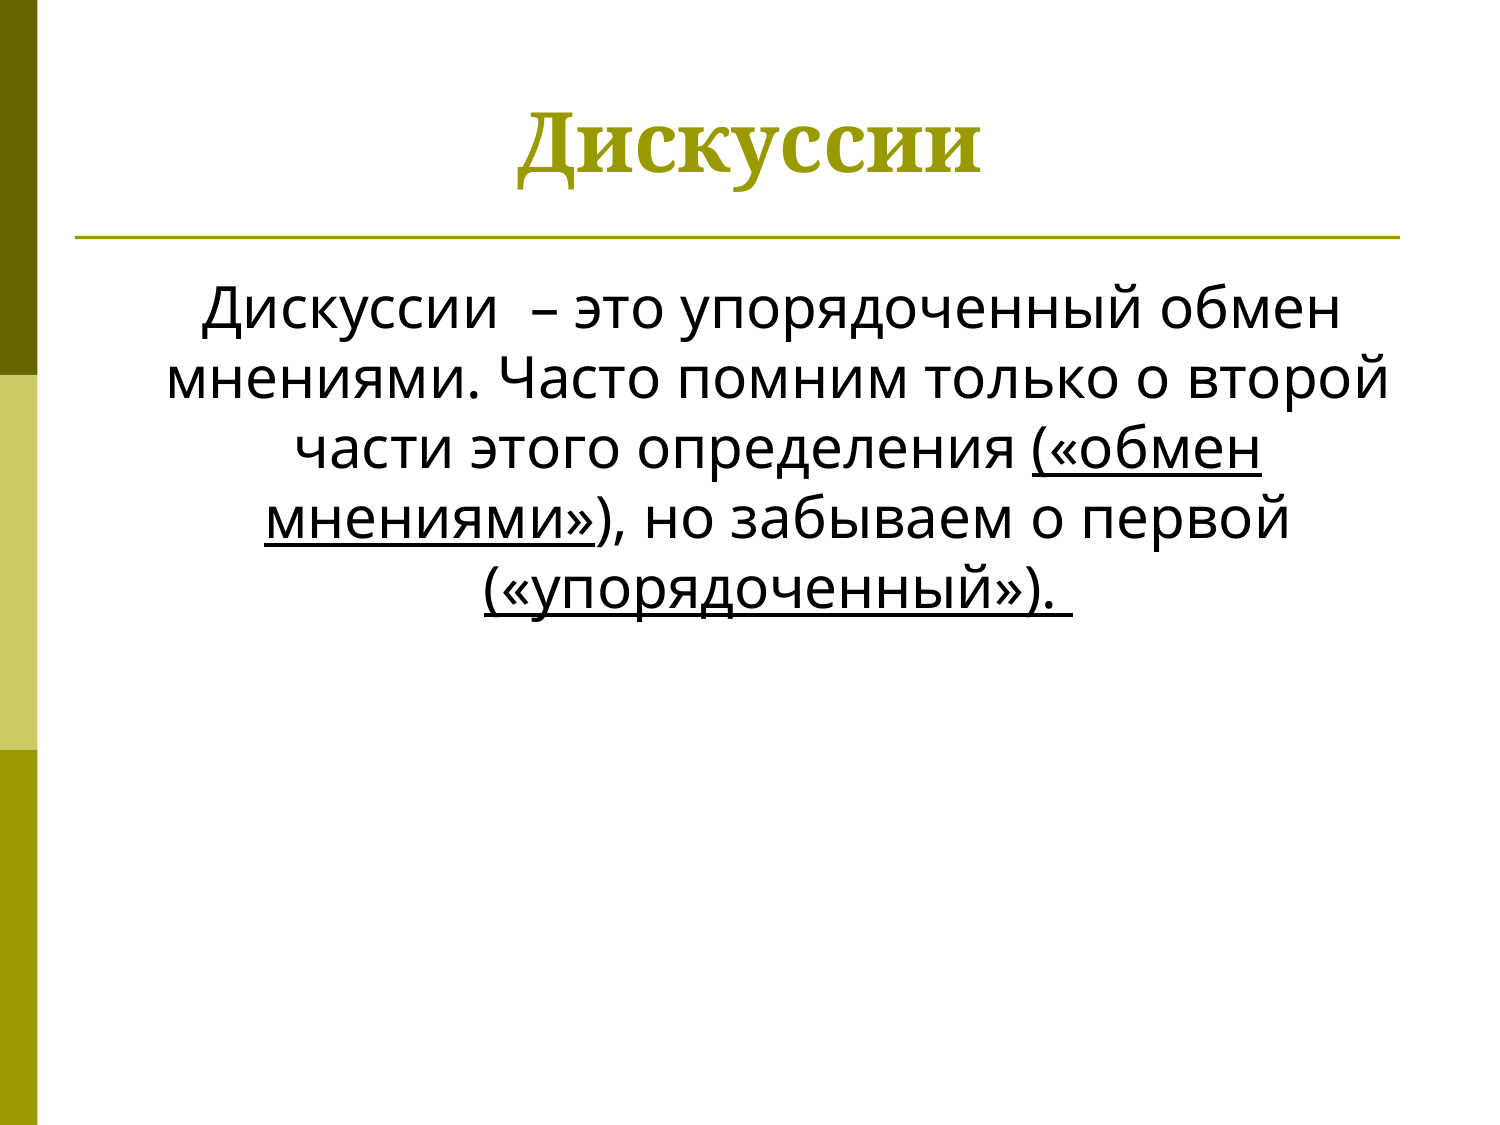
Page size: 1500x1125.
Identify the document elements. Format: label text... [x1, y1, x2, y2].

title Дискуссии [74, 45, 1426, 233]
list Дискуссии – это упорядоченный обмен мнениями. Часто помним только о второй части этого определения («обмен мнениями»), но забываем о первой («упорядоченный»). [74, 262, 1426, 1006]
